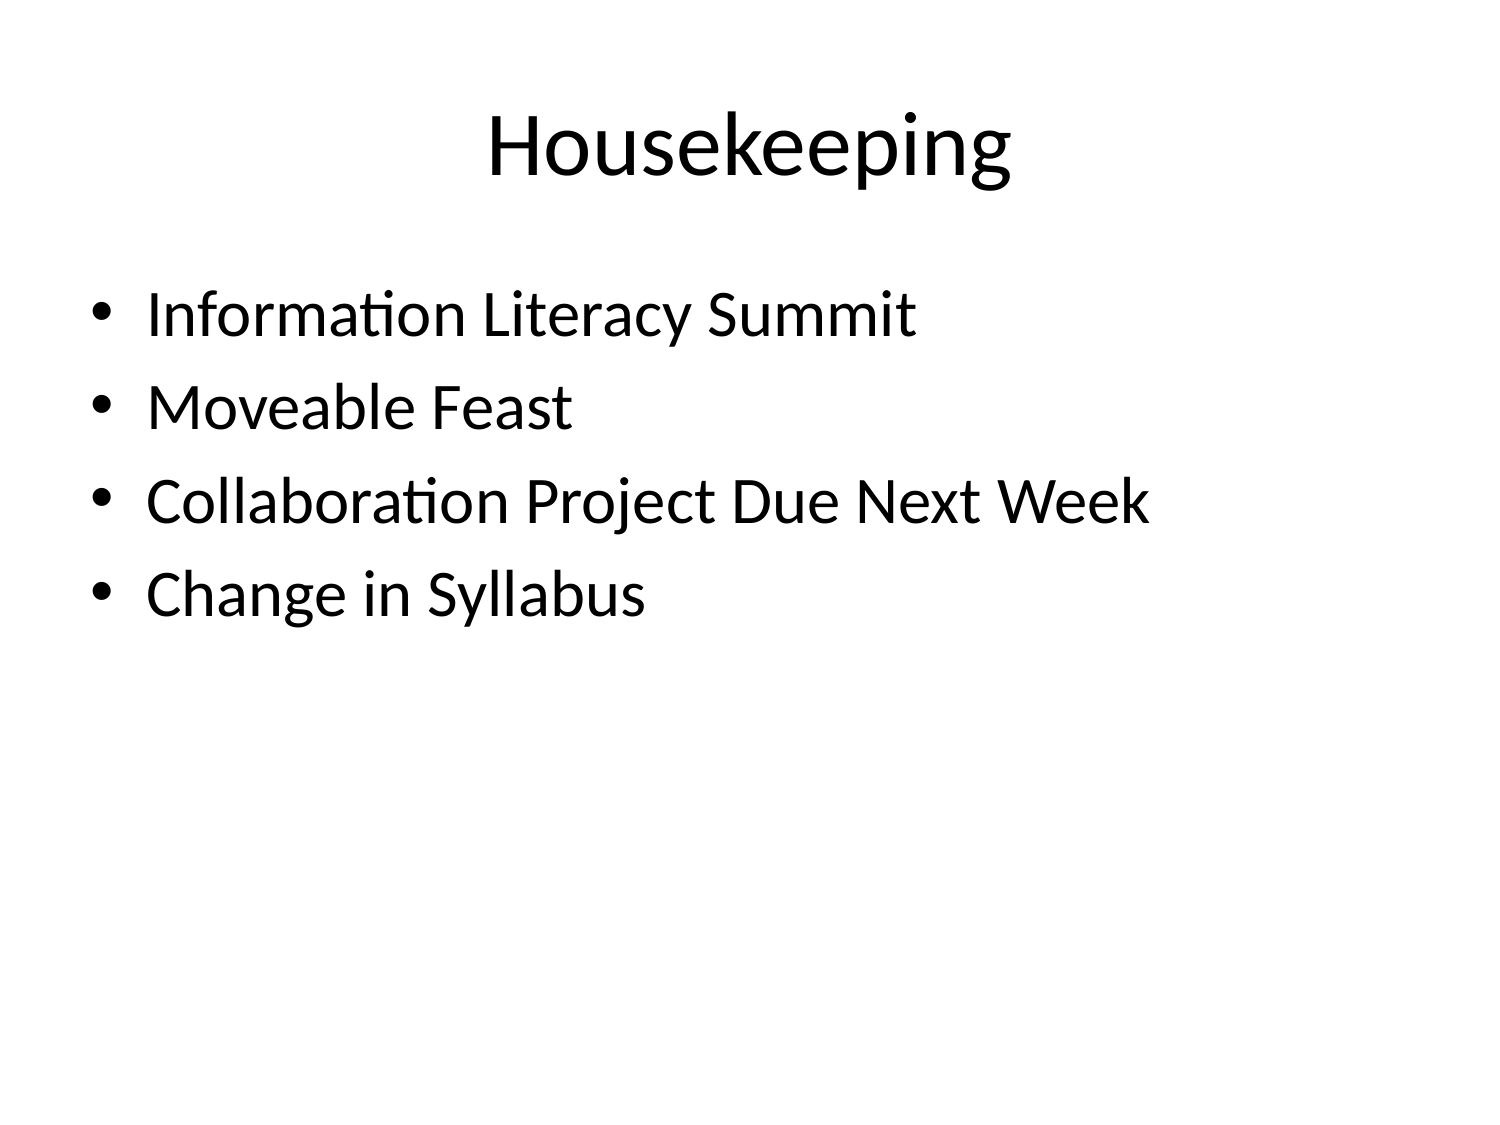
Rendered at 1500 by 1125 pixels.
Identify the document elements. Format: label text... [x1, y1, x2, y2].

list Information Literacy Summit Moveable Feast Collaboration Project Due Next Week Change in Syllabus [75, 262, 1425, 1005]
title Housekeeping [75, 45, 1425, 233]
